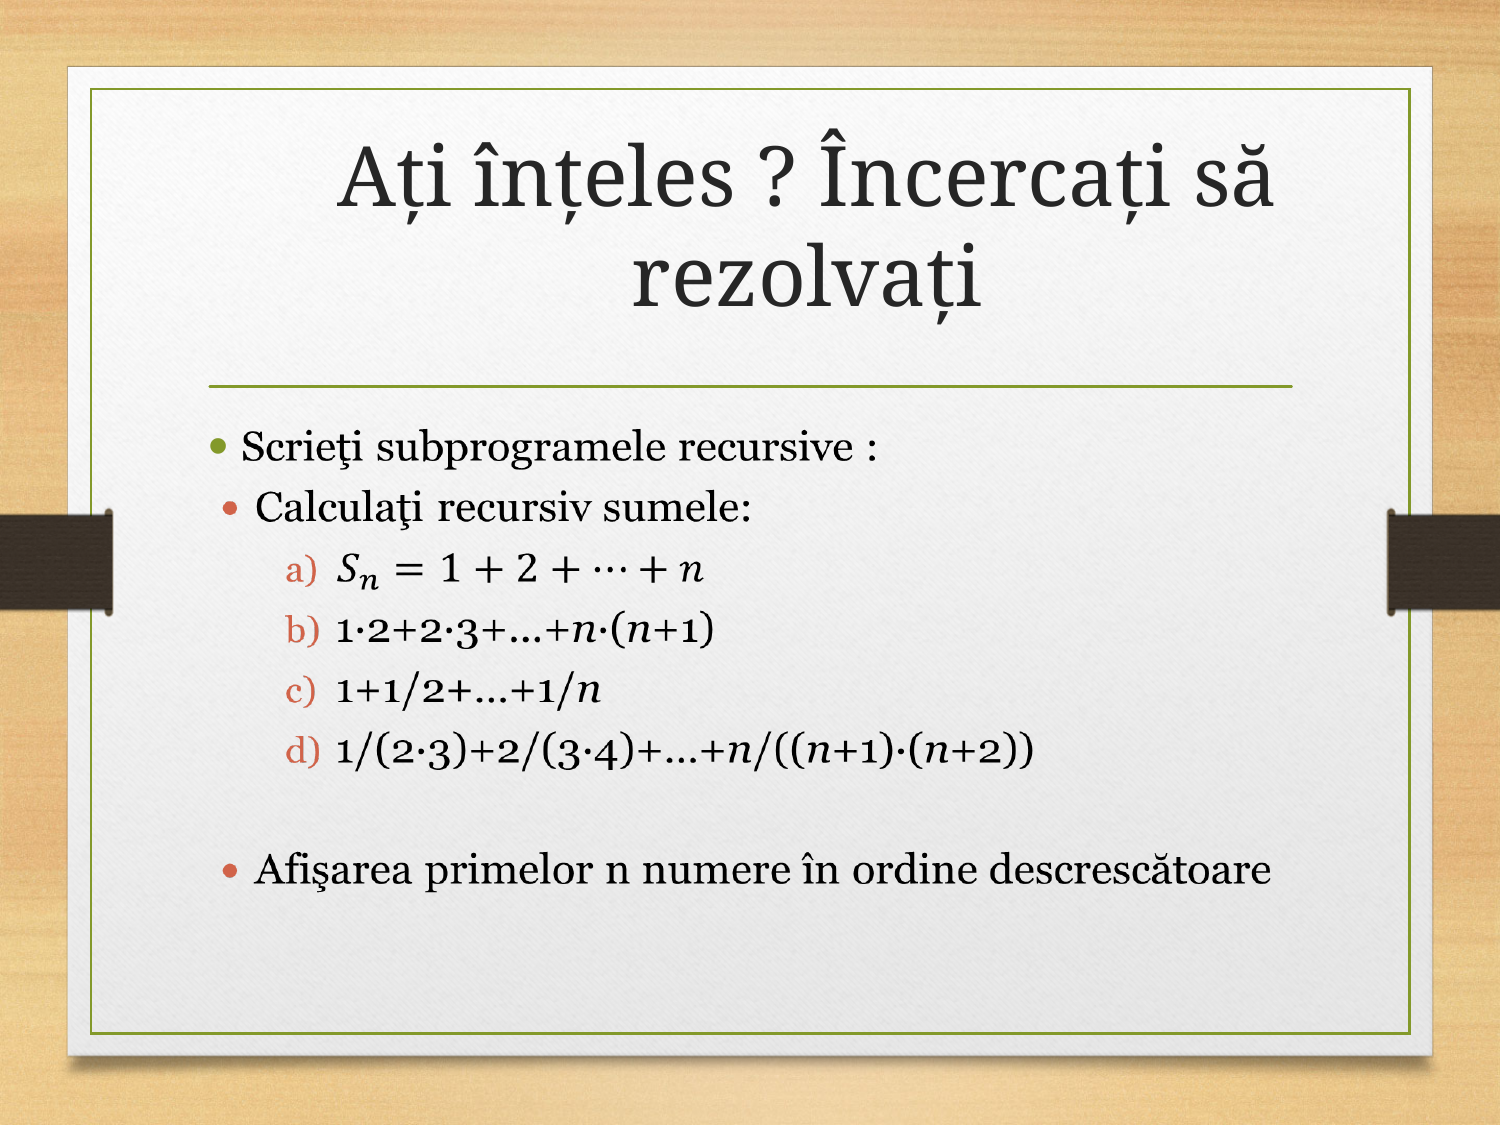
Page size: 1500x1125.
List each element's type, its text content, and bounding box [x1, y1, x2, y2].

list [193, 408, 1309, 974]
title Aţi înţeles ? Încercaţi să rezolvaţi [191, 160, 1423, 286]
picture [0, 0, 1500, 1125]
